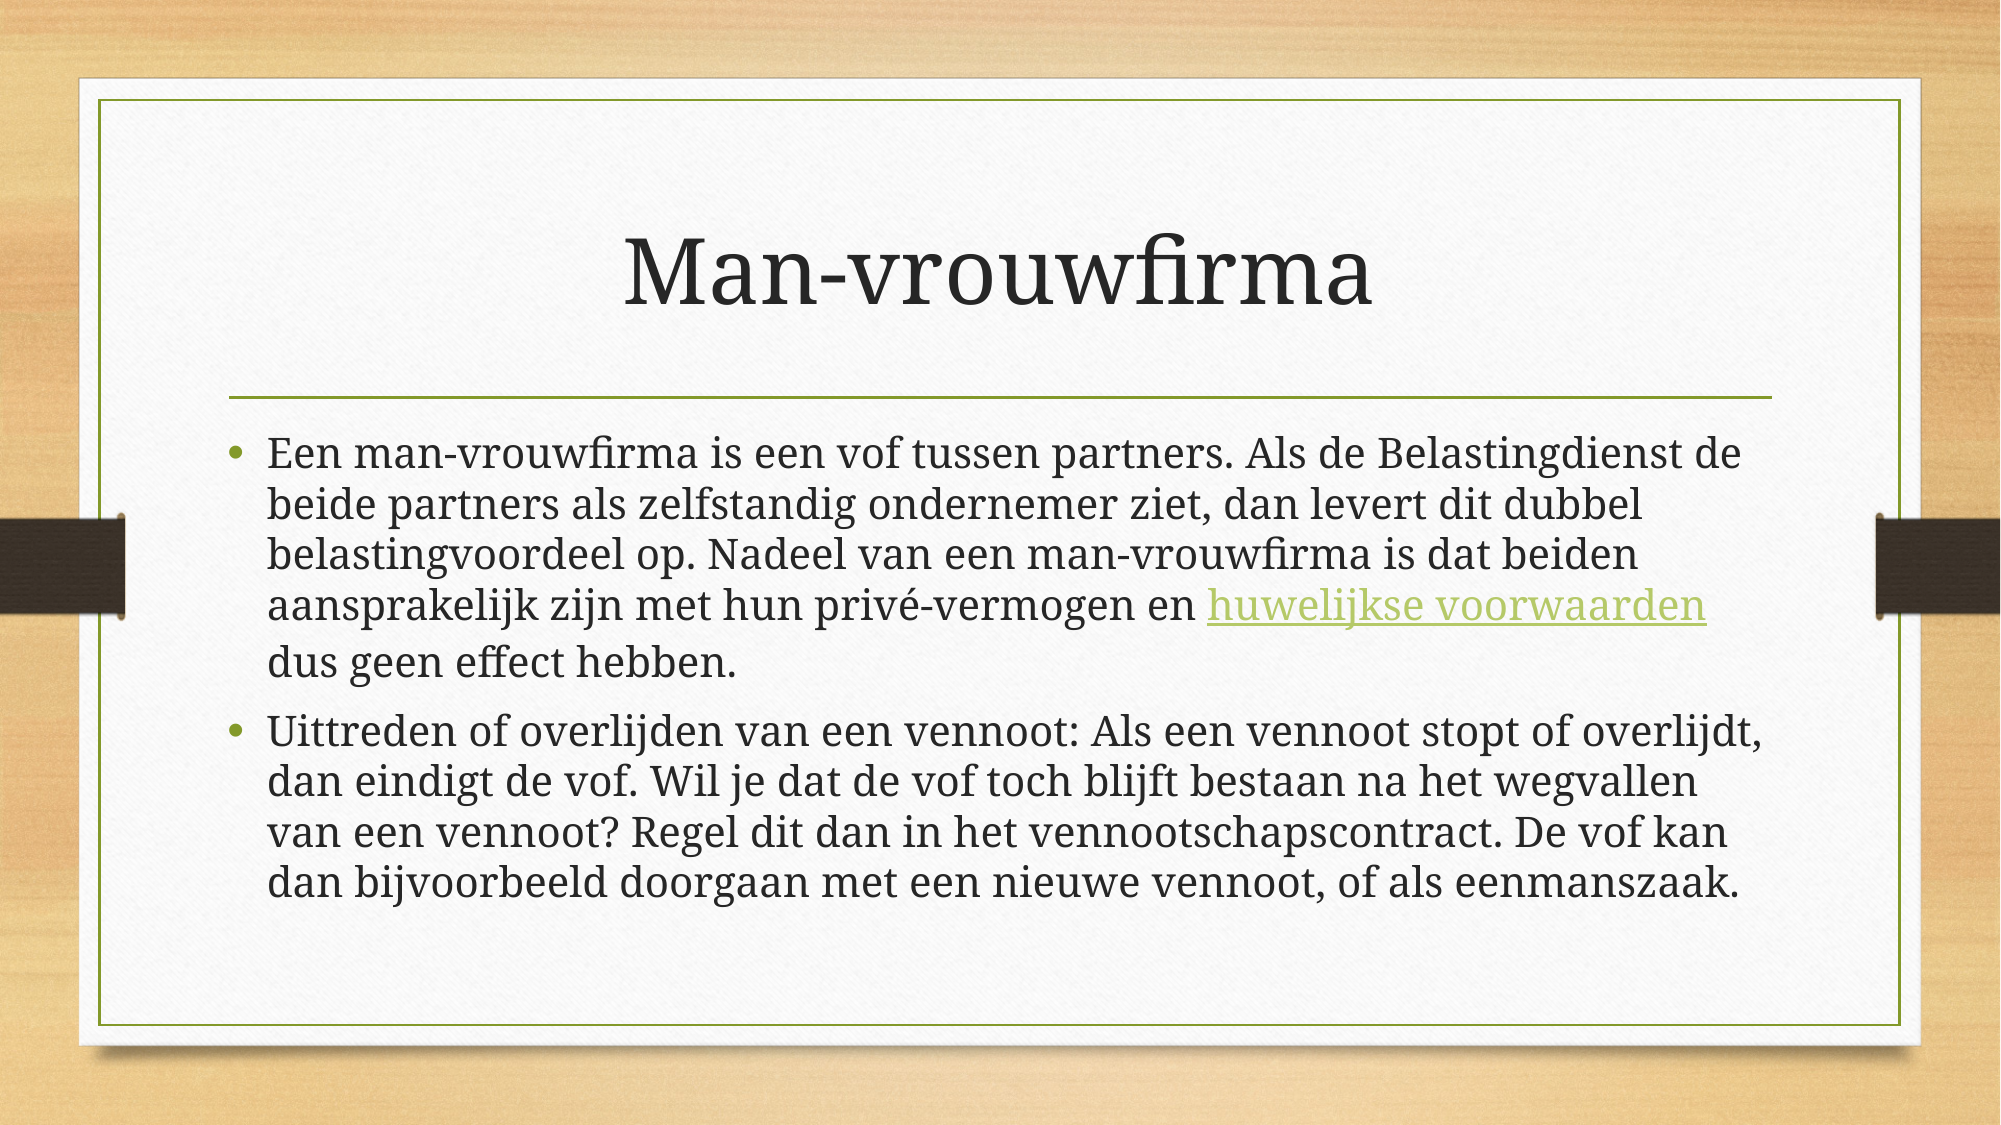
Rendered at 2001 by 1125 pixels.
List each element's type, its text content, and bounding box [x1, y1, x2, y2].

picture [0, 0, 2001, 1125]
list Een man-vrouwfirma is een vof tussen partners. Als de Belastingdienst de beide partners als zelfstandig ondernemer ziet, dan levert dit dubbel belastingvoordeel op. Nadeel van een man-vrouwfirma is dat beiden aansprakelijk zijn met hun privé-vermogen en huwelijkse voorwaarden dus geen effect hebben. Uittreden of overlijden van een vennoot: Als een vennoot stopt of overlijdt, dan eindigt de vof. Wil je dat de vof toch blijft bestaan na het wegvallen van een vennoot? Regel dit dan in het vennootschapscontract. De vof kan dan bijvoorbeeld doorgaan met een nieuwe vennoot, of als eenmanszaak. [212, 419, 1788, 964]
title Man-vrouwfirma [212, 161, 1788, 375]
